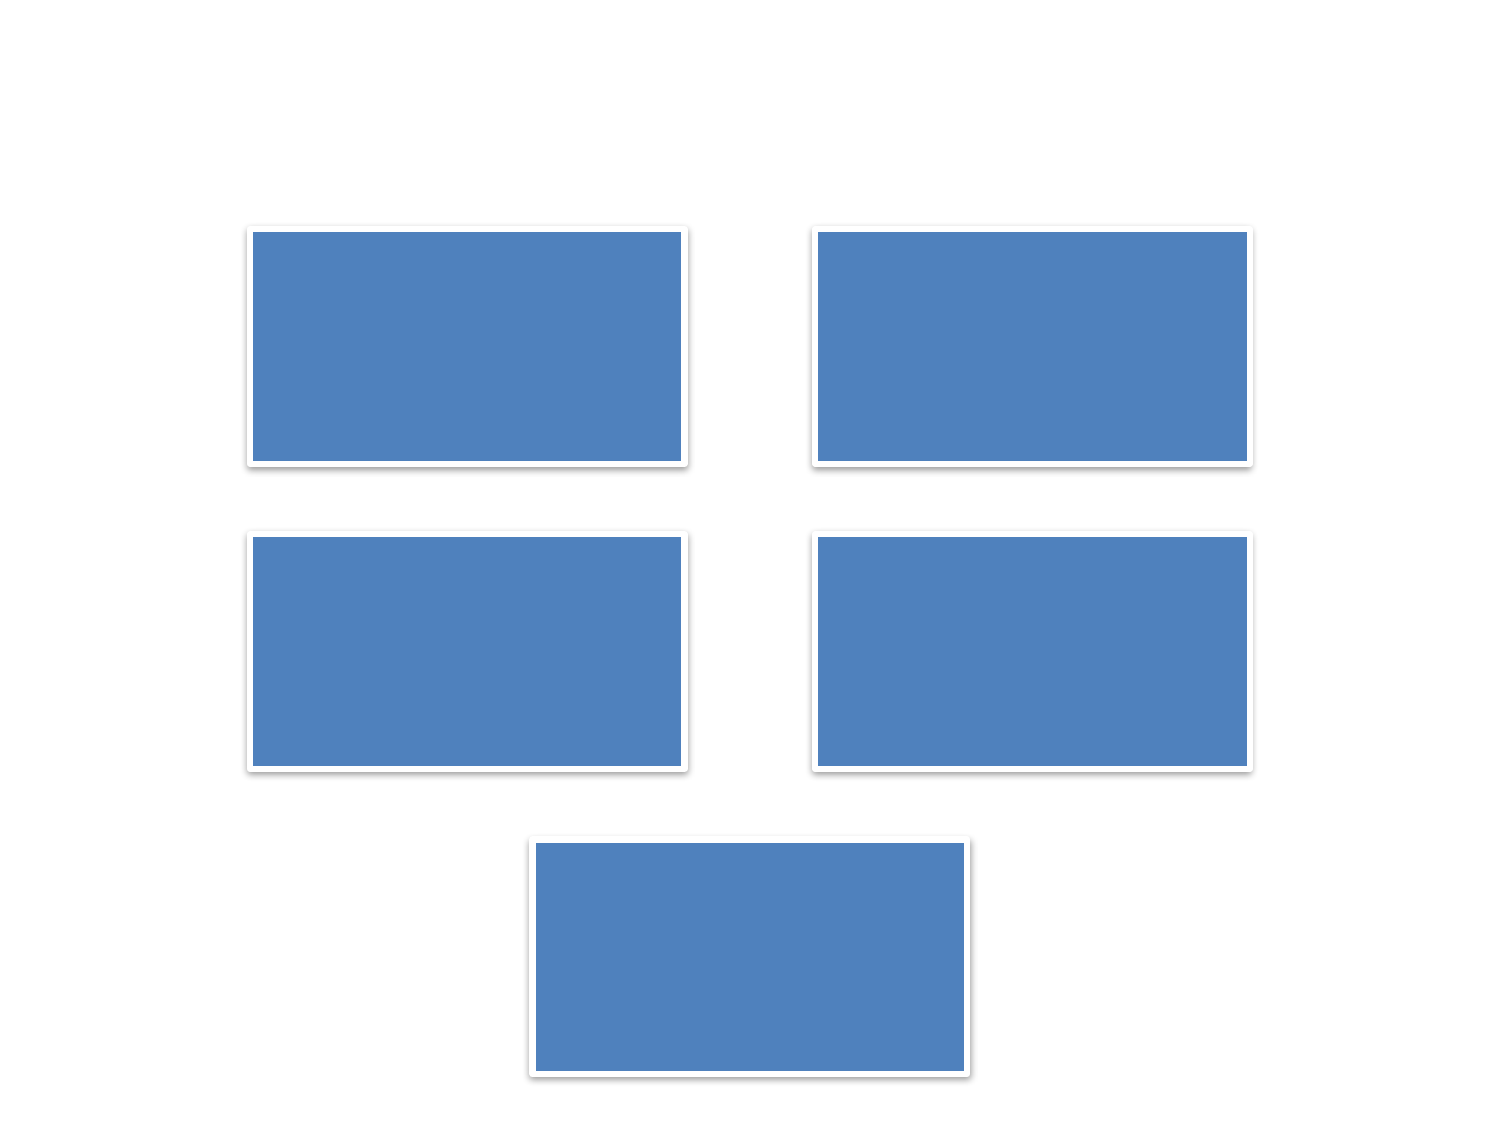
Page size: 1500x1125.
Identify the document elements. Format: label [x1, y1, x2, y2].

text_box [249, 228, 1251, 897]
